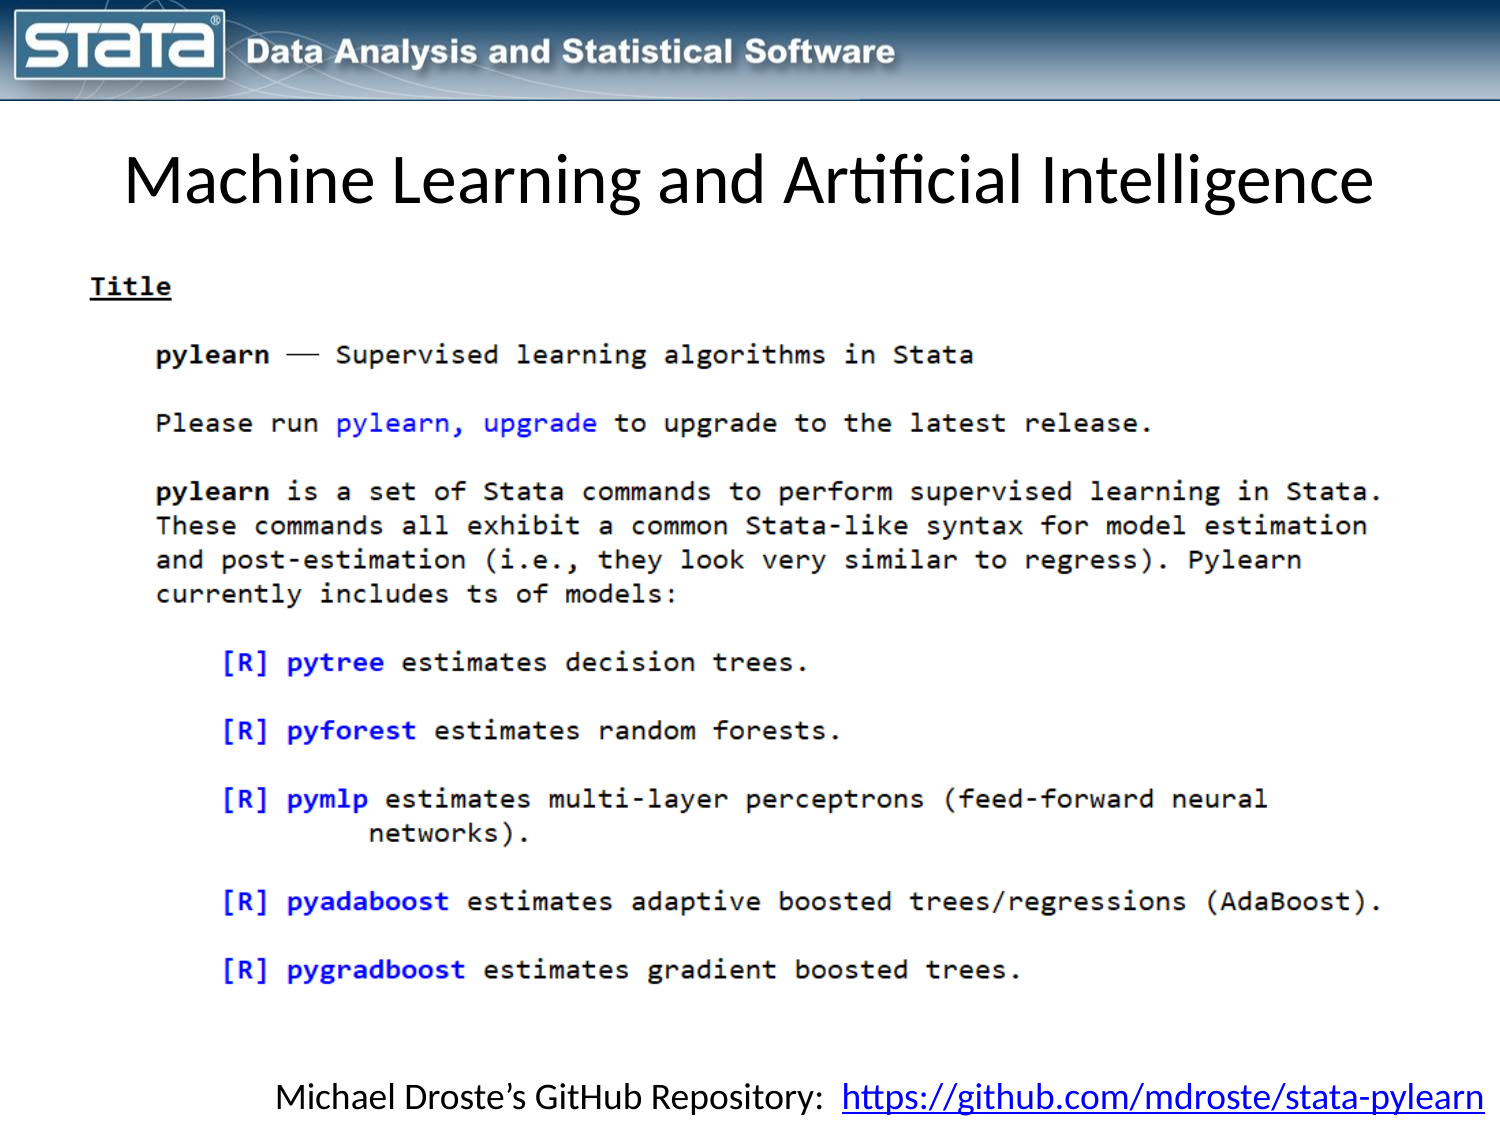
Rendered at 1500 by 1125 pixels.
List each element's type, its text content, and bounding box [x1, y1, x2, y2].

text_box Michael Droste’s GitHub Repository: https://github.com/mdroste/stata-pylearn [0, 1064, 1500, 1125]
picture [0, 0, 1500, 99]
title Machine Learning and Artificial Intelligence [0, 99, 1500, 250]
picture [85, 249, 1415, 1013]
